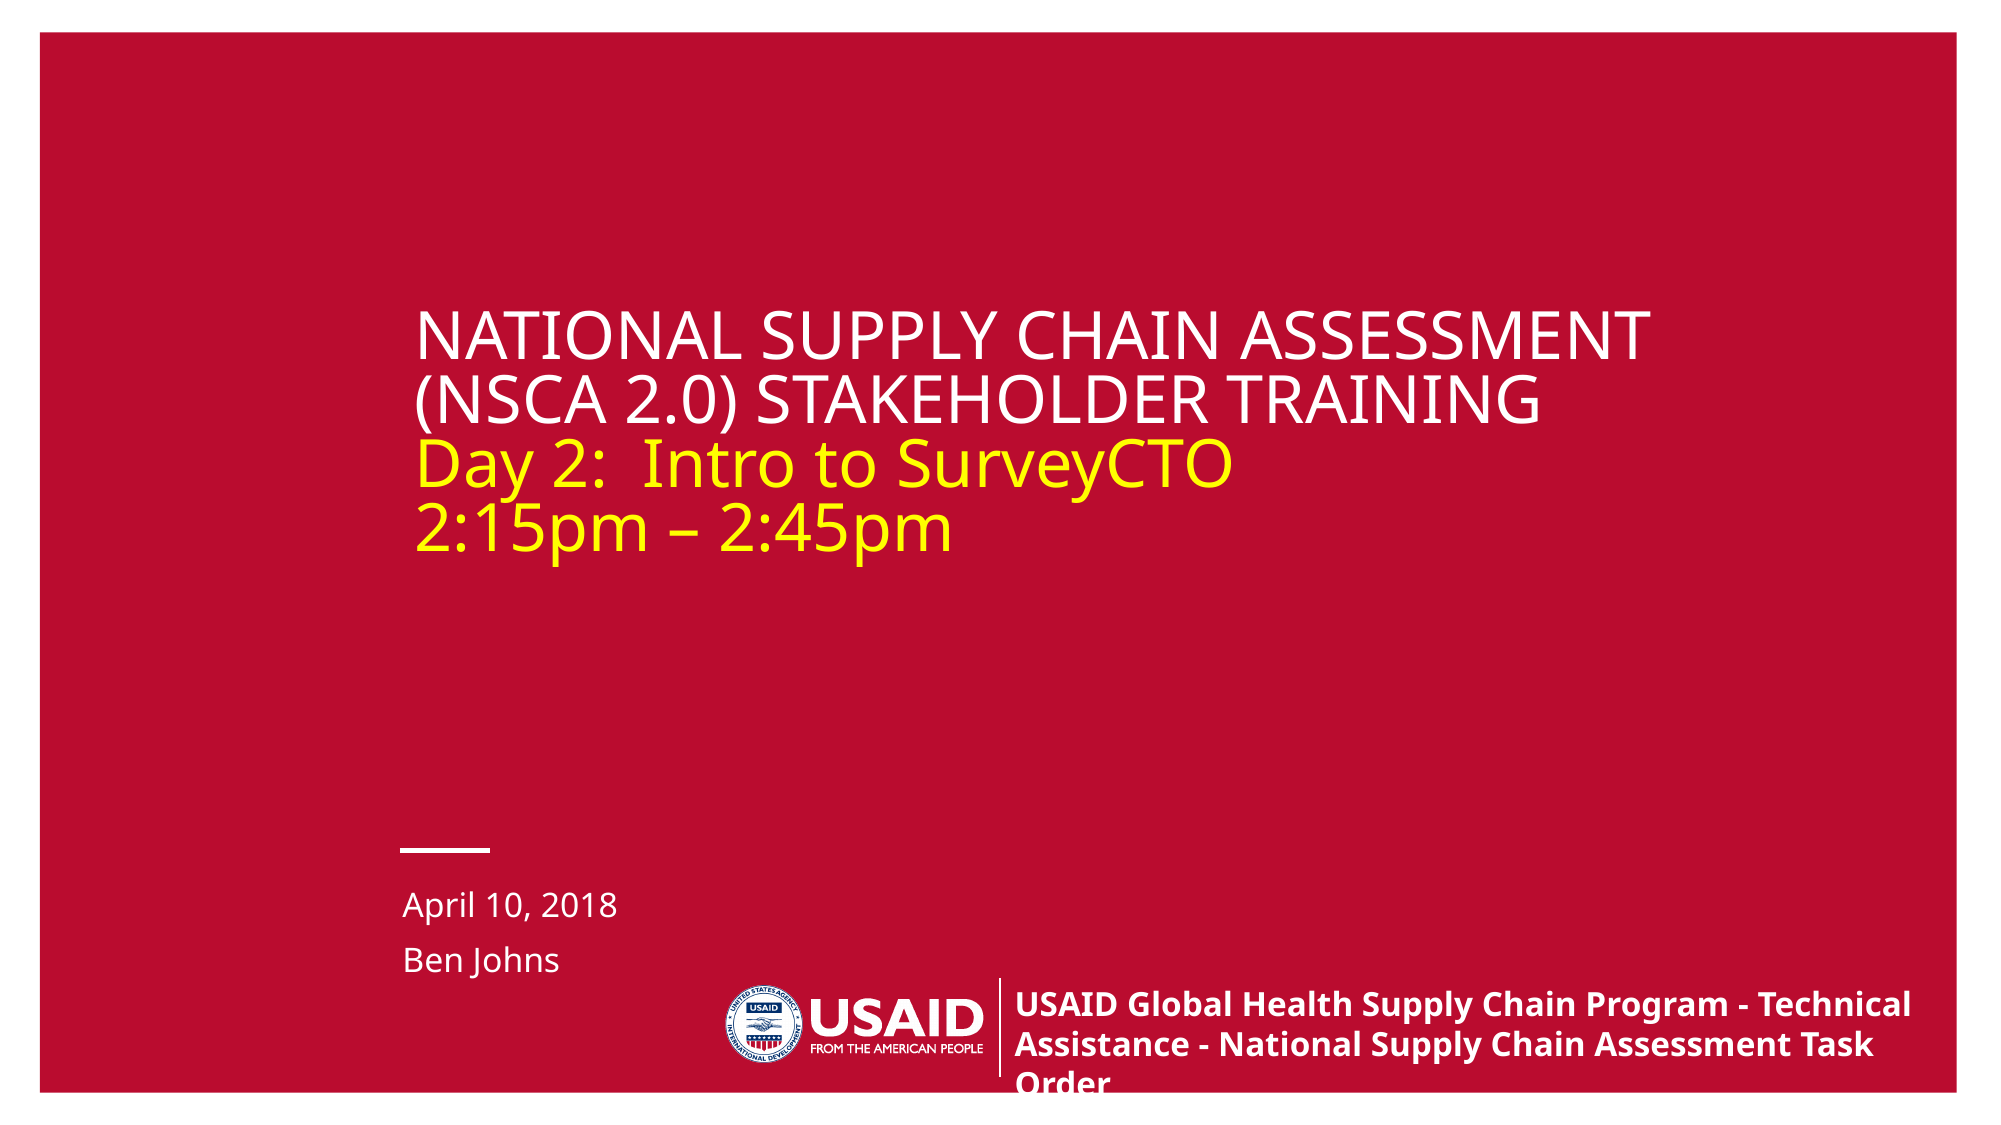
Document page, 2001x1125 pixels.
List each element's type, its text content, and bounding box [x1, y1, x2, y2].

text_box NATIONAL SUPPLY CHAIN ASSESSMENT (NSCA 2.0) STAKEHOLDER TRAINING Day 2: Intro to SurveyCTO 2:15pm – 2:45pm [399, 242, 1713, 588]
text_box USAID Global Health Supply Chain Program - Technical Assistance - National Supply Chain Assessment Task Order [999, 975, 1970, 1111]
text_box April 10, 2018 Ben Johns [387, 876, 1075, 987]
text_box [39, 31, 1958, 1094]
picture [720, 979, 994, 1073]
